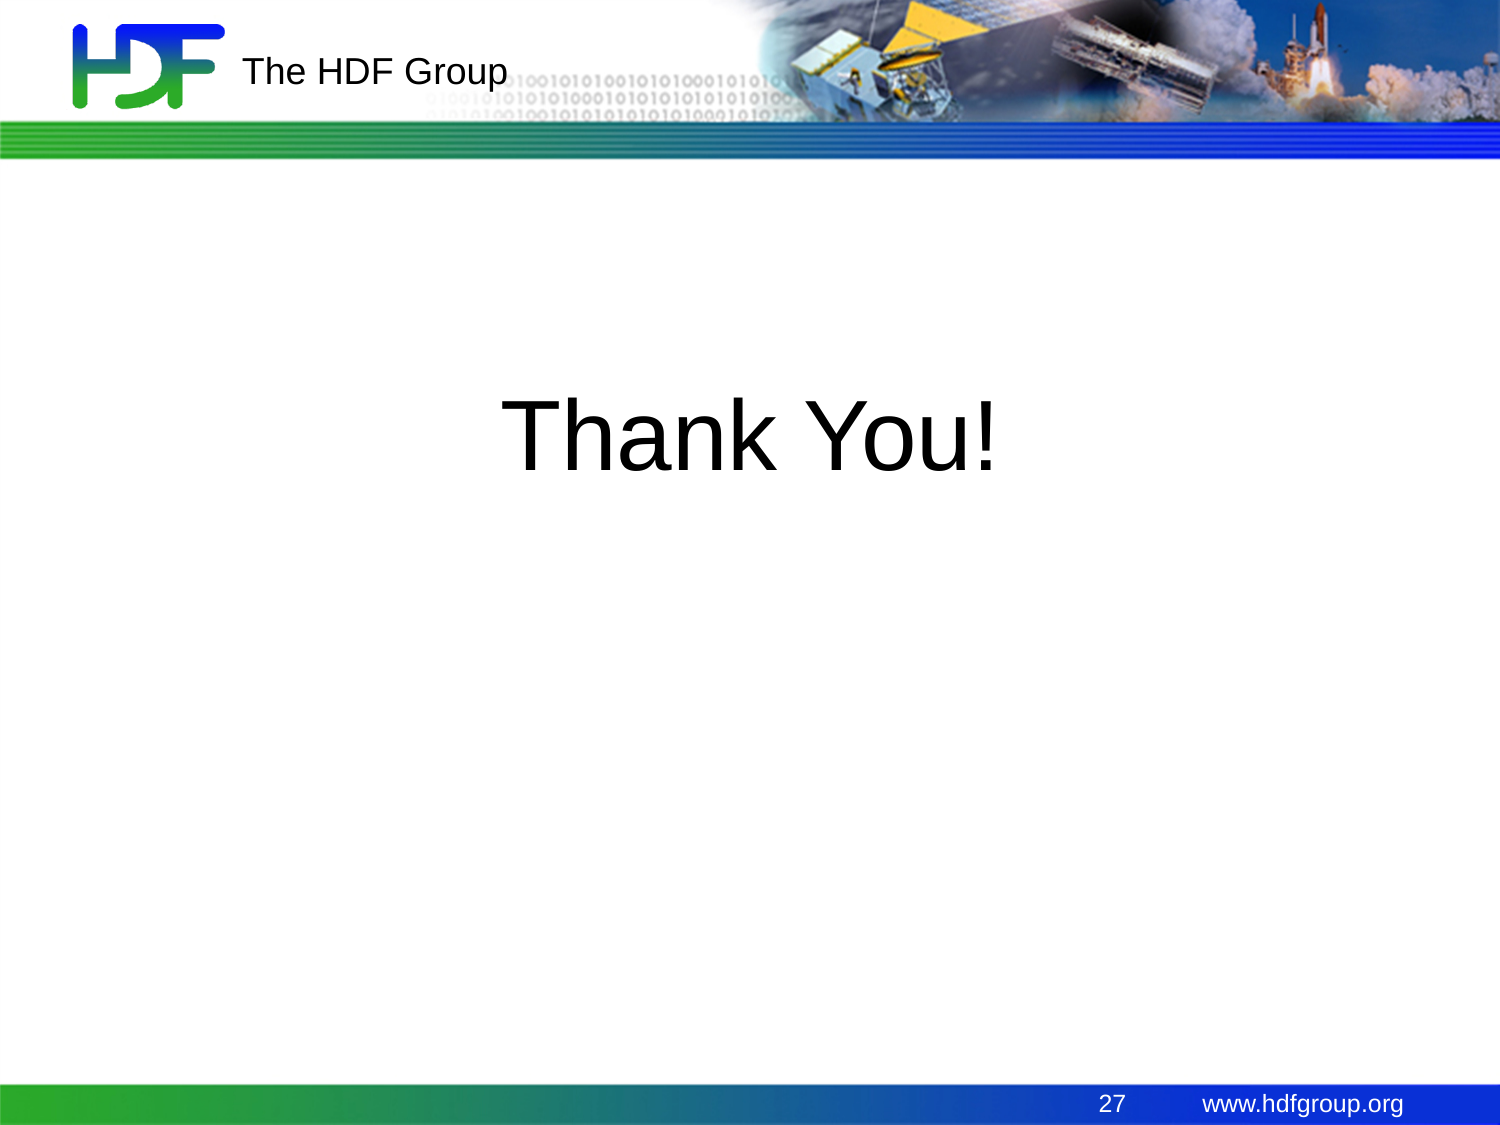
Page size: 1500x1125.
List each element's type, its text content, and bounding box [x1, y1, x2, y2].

title Thank You! [112, 362, 1388, 701]
slide_number 27 [1049, 1087, 1176, 1125]
picture [0, 0, 1500, 1125]
